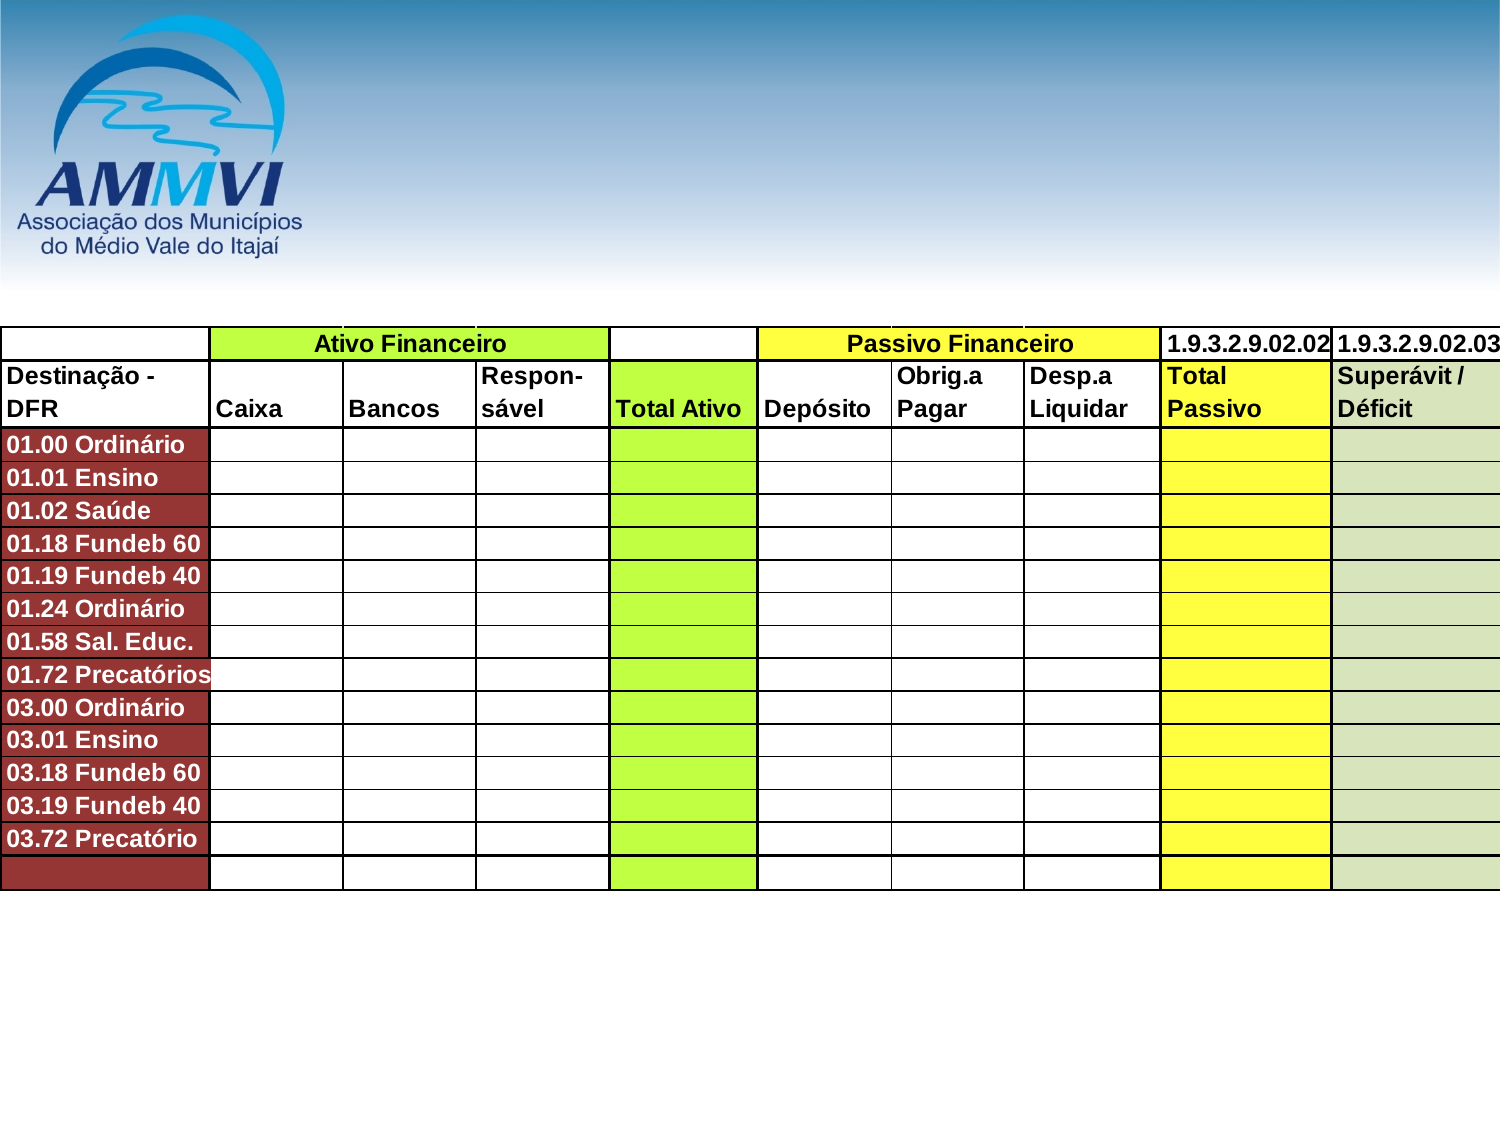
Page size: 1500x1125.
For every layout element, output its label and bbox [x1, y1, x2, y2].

picture [0, 0, 1500, 291]
text_box [0, 325, 1500, 893]
